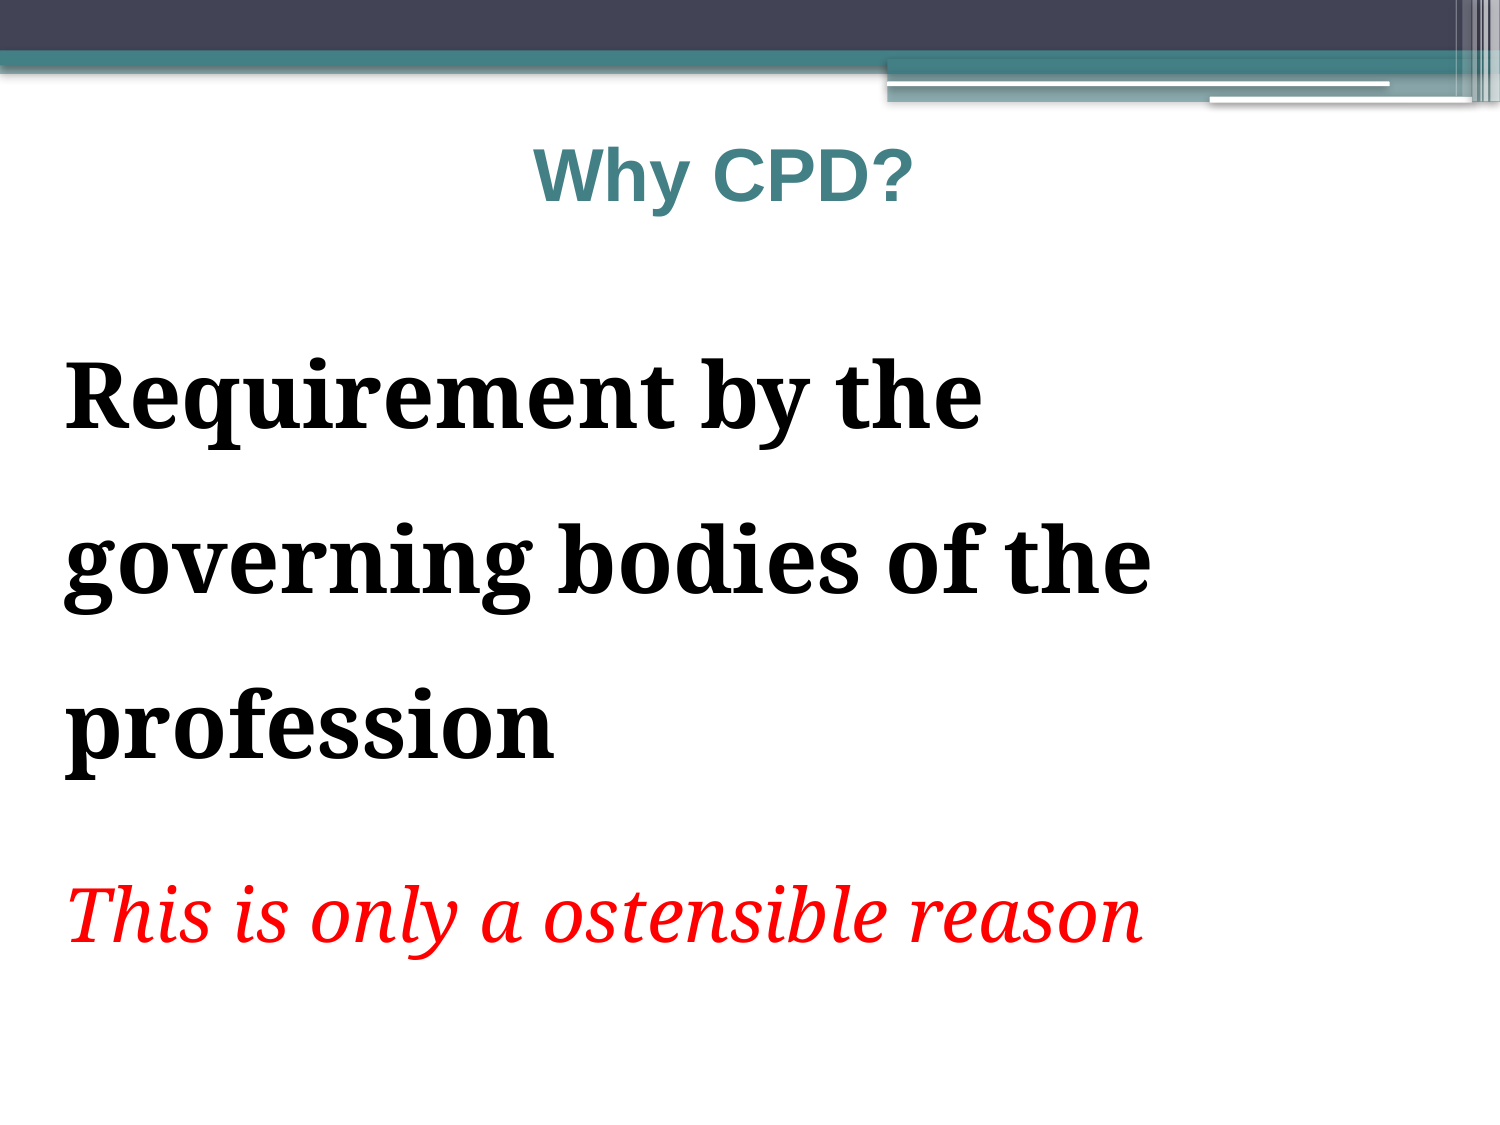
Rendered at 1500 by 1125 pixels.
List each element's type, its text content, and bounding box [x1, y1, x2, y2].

text_box Why CPD? [349, 118, 1100, 224]
text_box Requirement by the governing bodies of the profession This is only a ostensible reason [50, 275, 1450, 965]
